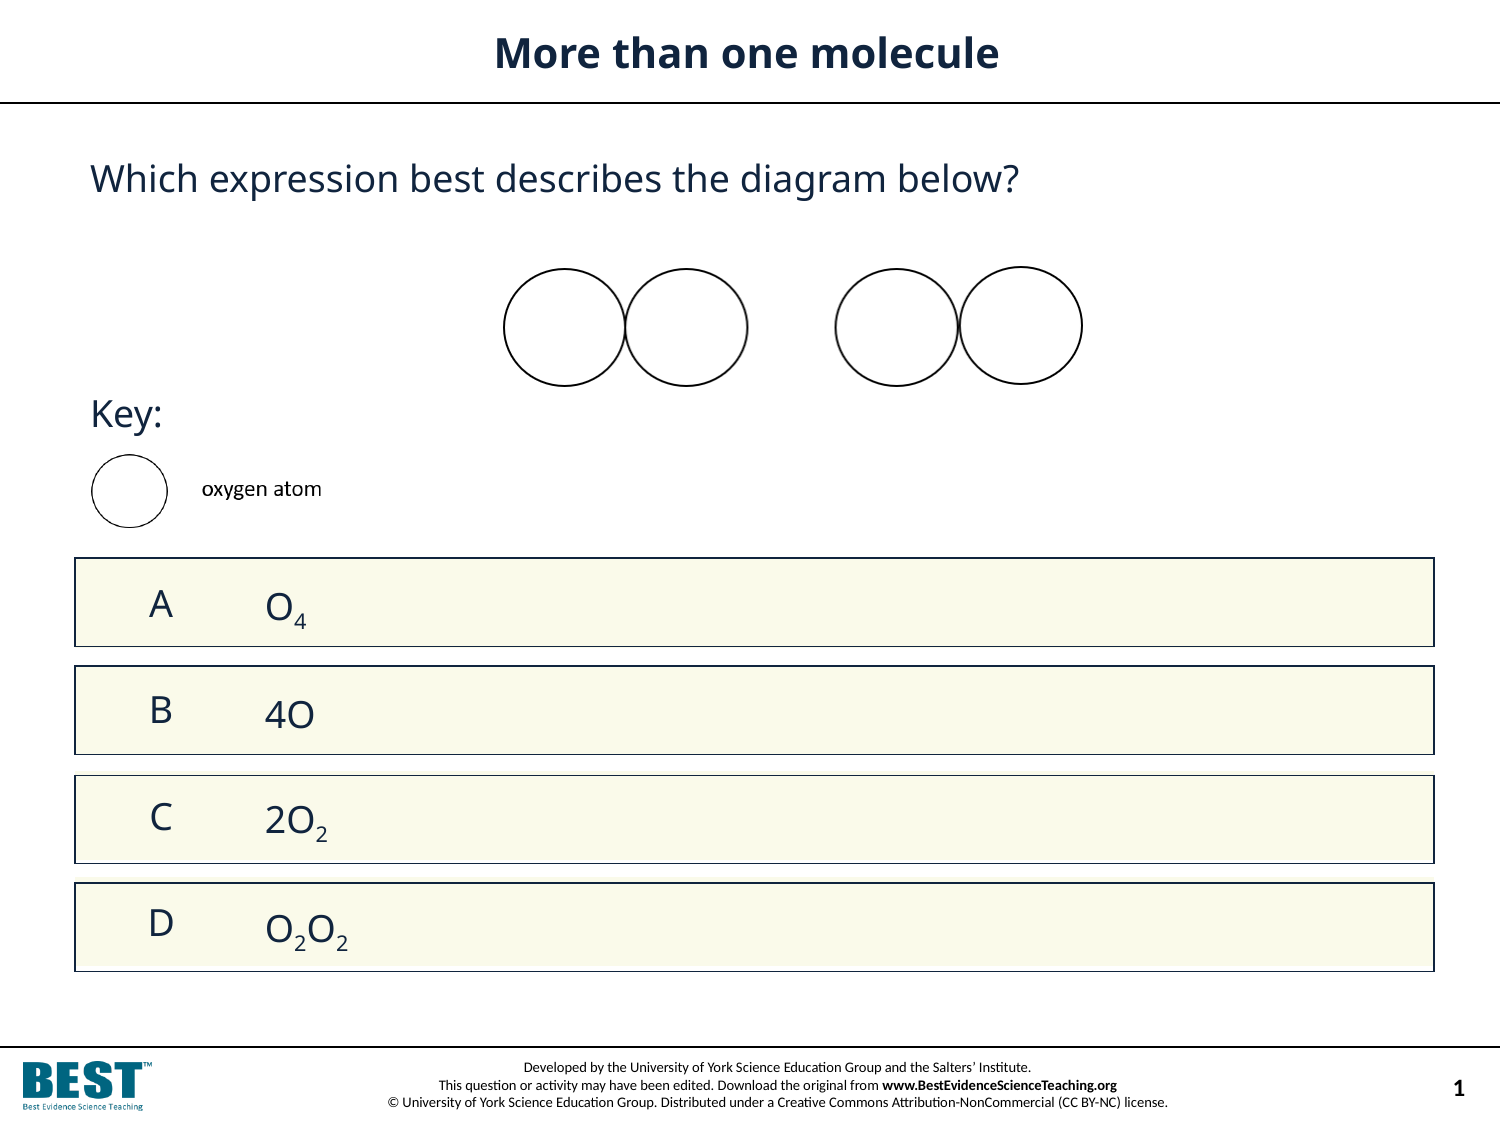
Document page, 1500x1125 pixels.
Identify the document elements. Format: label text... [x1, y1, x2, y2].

slide_number 1 [1130, 1061, 1481, 1111]
picture [91, 453, 372, 528]
picture [503, 265, 1083, 388]
list Which expression best describes the diagram below? Key: [75, 141, 1435, 541]
list O4 [249, 560, 1435, 649]
list 2O2 [249, 773, 1435, 863]
title More than one molecule [23, 4, 1471, 99]
list O2O2 [249, 882, 1435, 971]
picture [23, 1061, 152, 1111]
list 4O [249, 666, 1435, 755]
